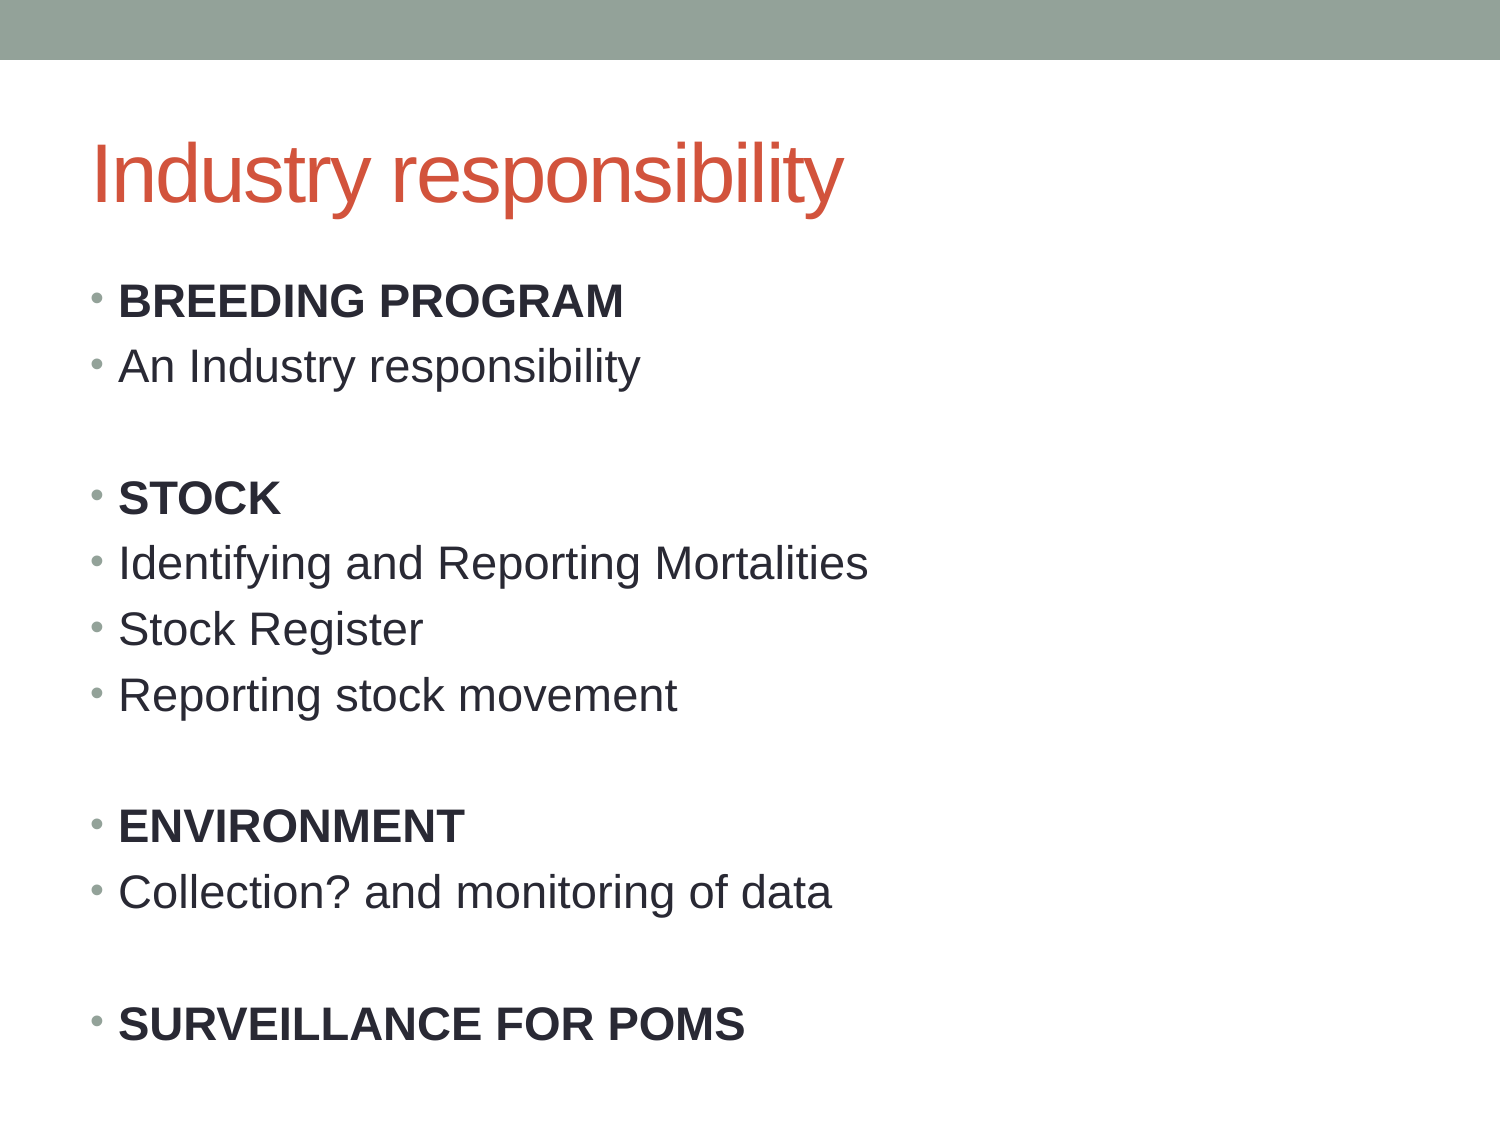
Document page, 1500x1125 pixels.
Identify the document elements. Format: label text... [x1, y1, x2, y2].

title Industry responsibility [75, 87, 1425, 250]
list BREEDING PROGRAM An Industry responsibility STOCK Identifying and Reporting Mortalities Stock Register Reporting stock movement ENVIRONMENT Collection? and monitoring of data SURVEILLANCE FOR POMS [75, 262, 1425, 1063]
